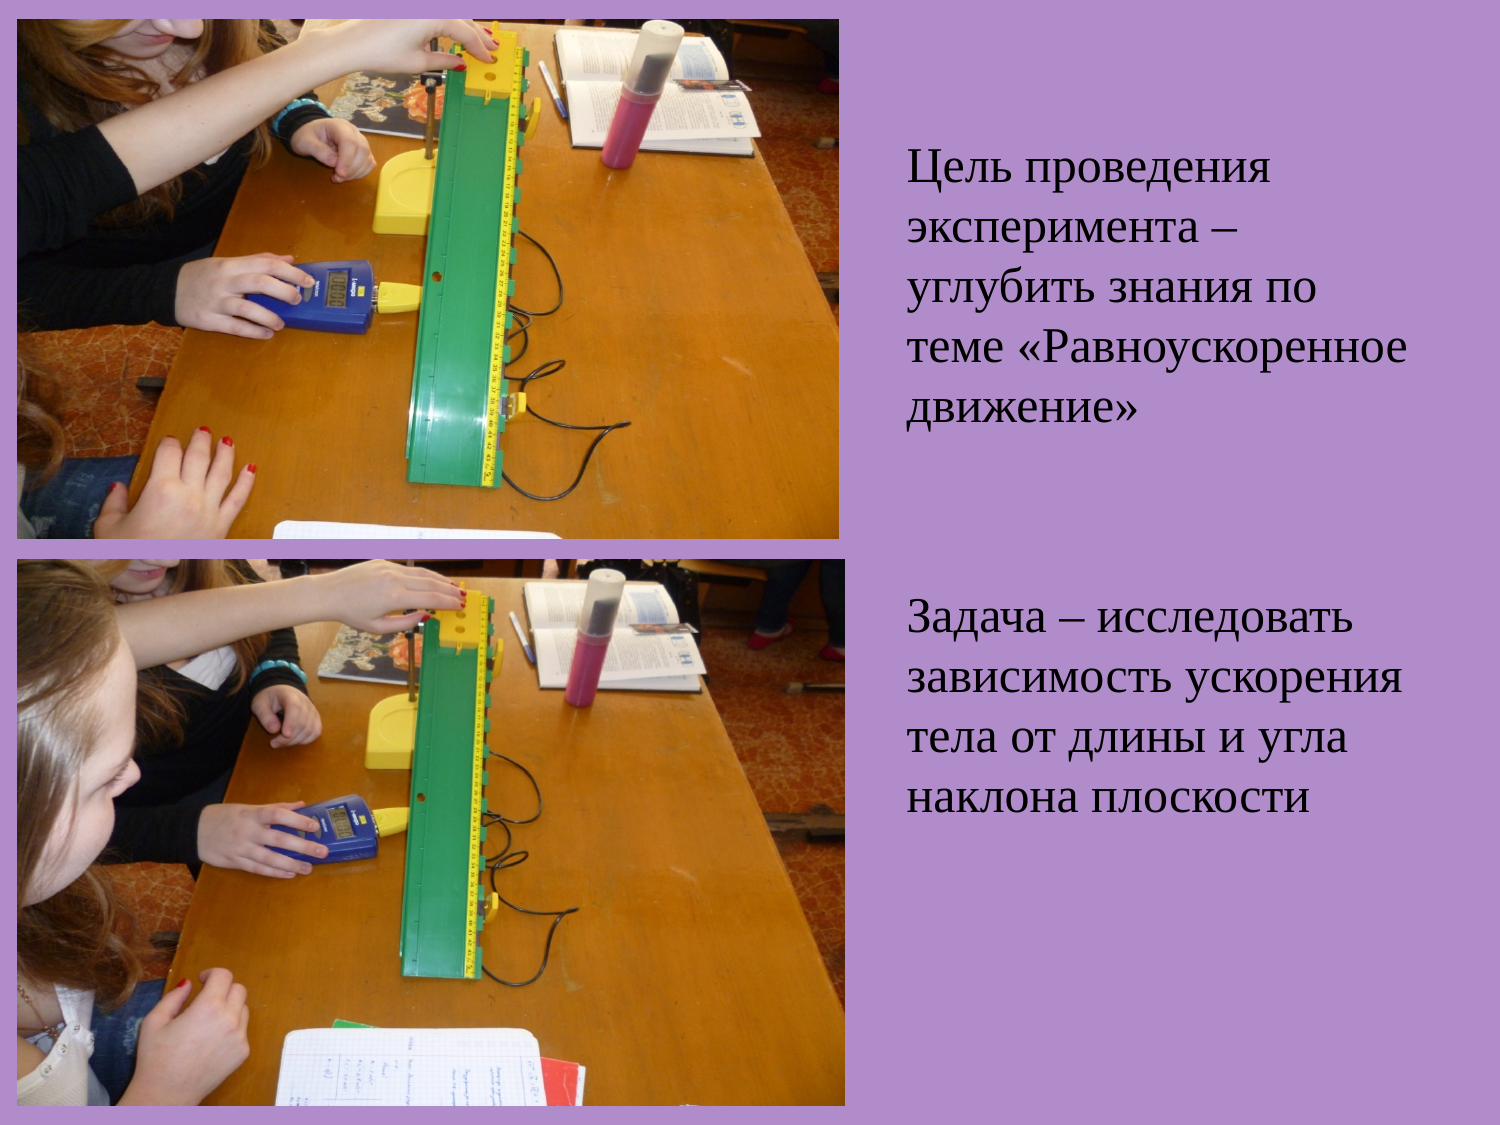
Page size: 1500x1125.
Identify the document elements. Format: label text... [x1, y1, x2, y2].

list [17, 18, 839, 540]
list Цель проведения эксперимента – углубить знания по теме «Равноускоренное движение» Задача – исследовать зависимость ускорения тела от длины и угла наклона плоскости [891, 124, 1436, 1001]
picture [17, 559, 845, 1107]
